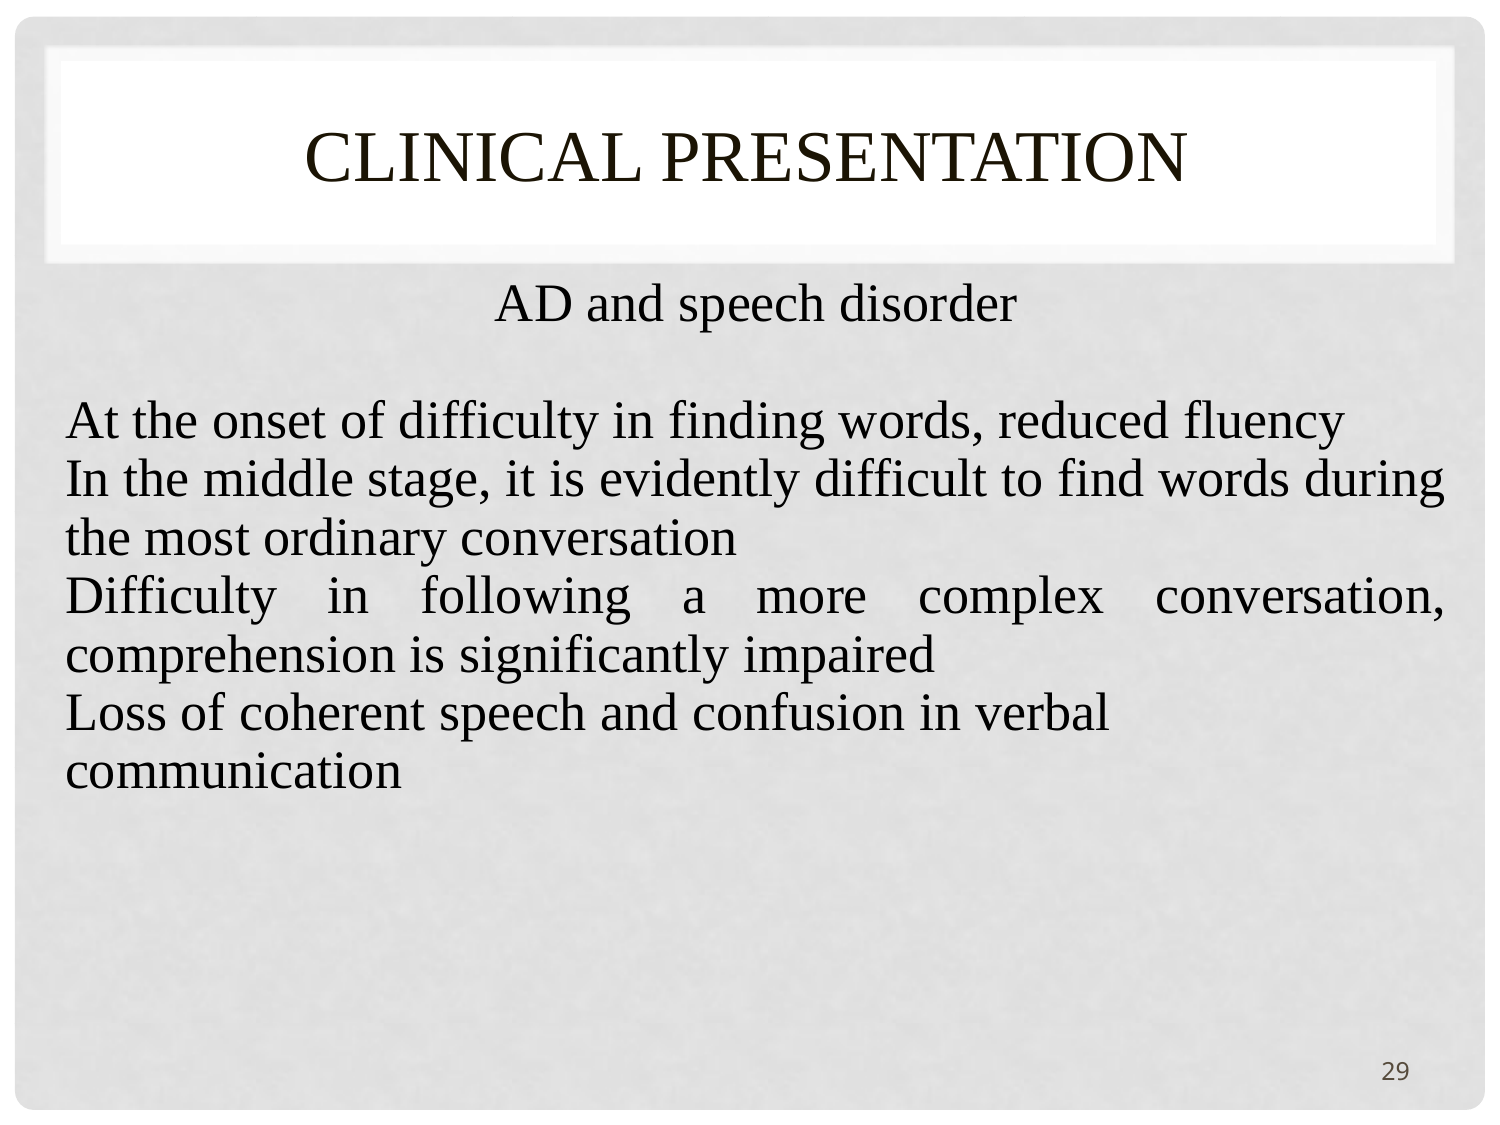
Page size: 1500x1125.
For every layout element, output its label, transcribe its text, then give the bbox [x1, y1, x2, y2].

title Clinical presentation [69, 66, 1425, 238]
text_box AD and speech disorder At the onset of difficulty in finding words, reduced fluency In the middle stage, it is evidently difficult to find words during the most ordinary conversation Difficulty in following a more complex conversation, comprehension is significantly impaired Loss of coherent speech and confusion in verbal communication [49, 267, 1463, 1088]
slide_number 29 [1074, 1042, 1425, 1103]
